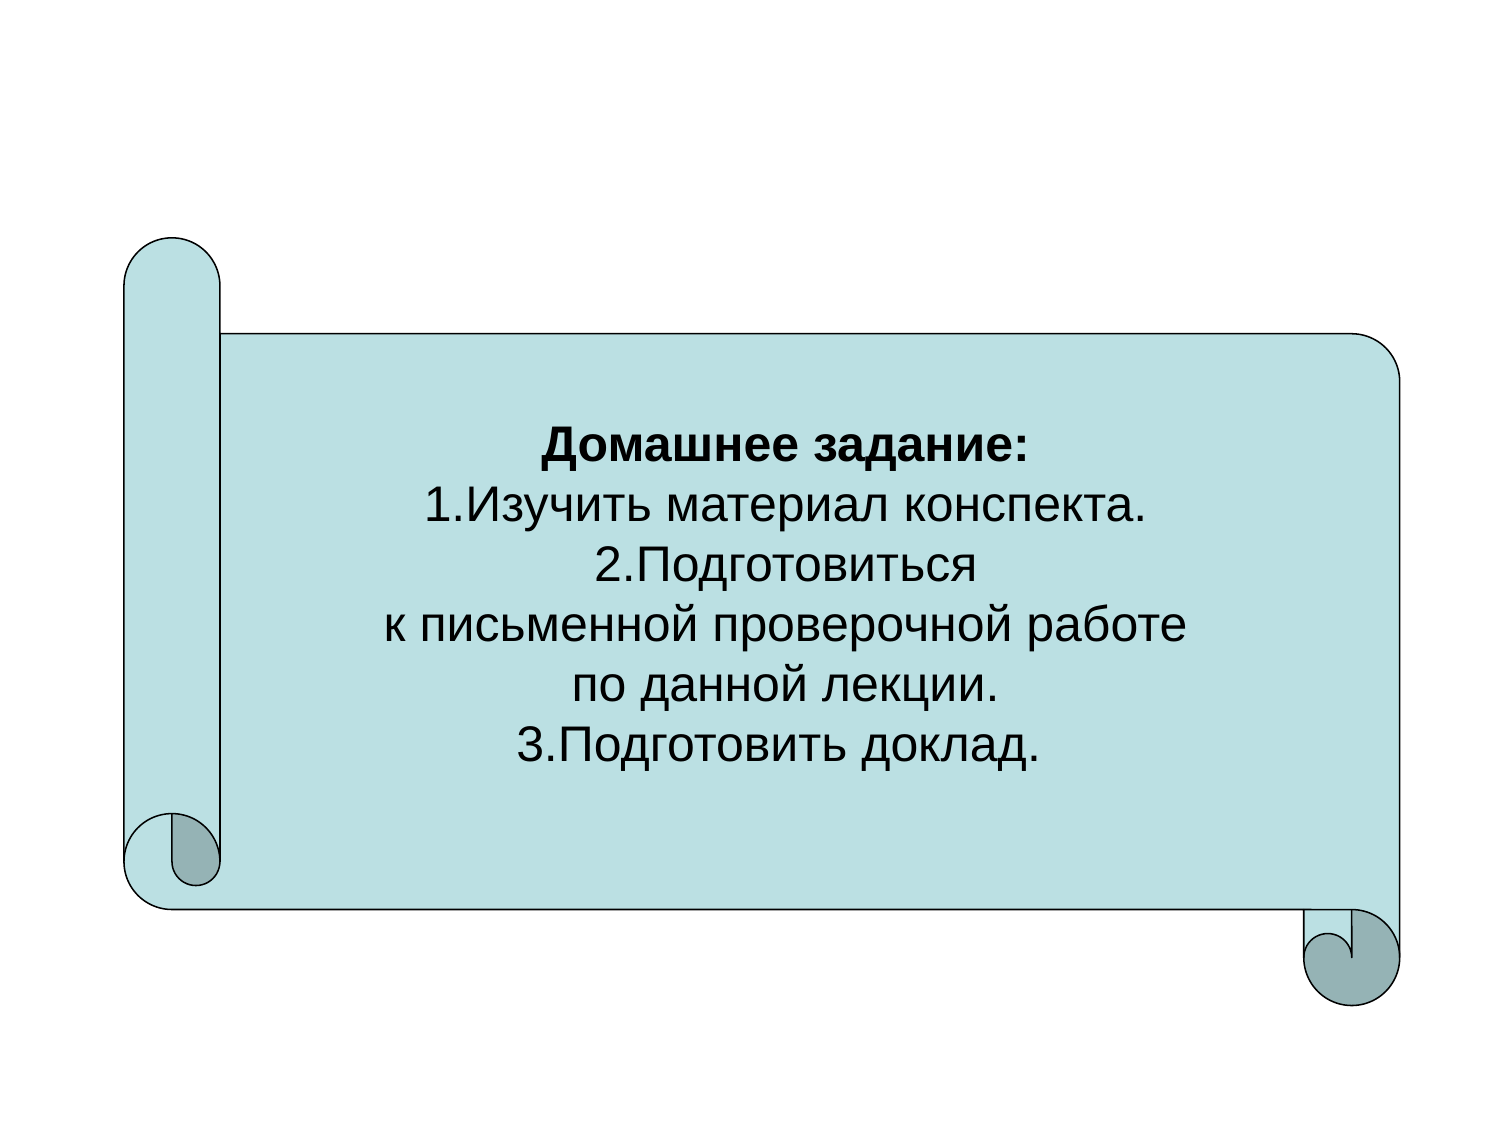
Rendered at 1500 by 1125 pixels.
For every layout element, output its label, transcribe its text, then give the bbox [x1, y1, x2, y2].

text_box Домашнее задание: 1.Изучить материал конспекта. 2.Подготовиться к письменной проверочной работе по данной лекции. 3.Подготовить доклад. [123, 237, 1400, 1006]
